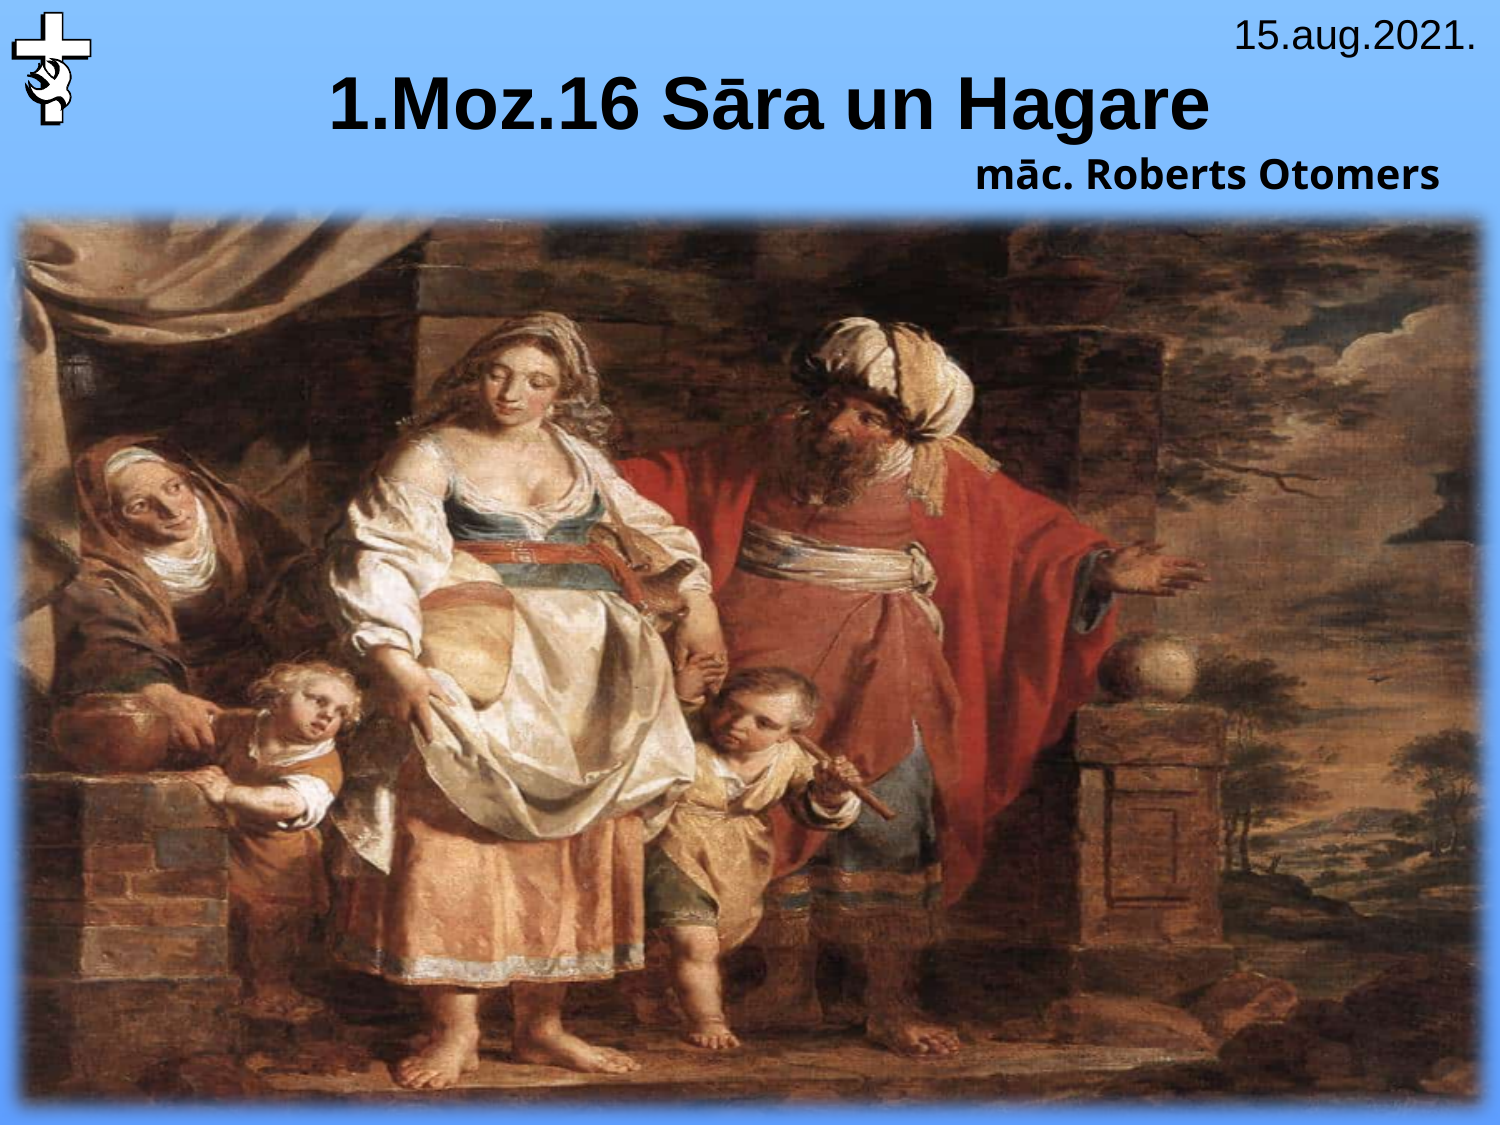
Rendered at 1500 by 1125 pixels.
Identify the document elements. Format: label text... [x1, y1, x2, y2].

picture [11, 11, 92, 126]
picture [0, 201, 1500, 1125]
text_box māc. Roberts Otomers [915, 140, 1500, 201]
text_box 15.aug.2021. [1218, 0, 1500, 65]
title 1.Moz.16 Sāra un Hagare [40, 11, 1500, 188]
